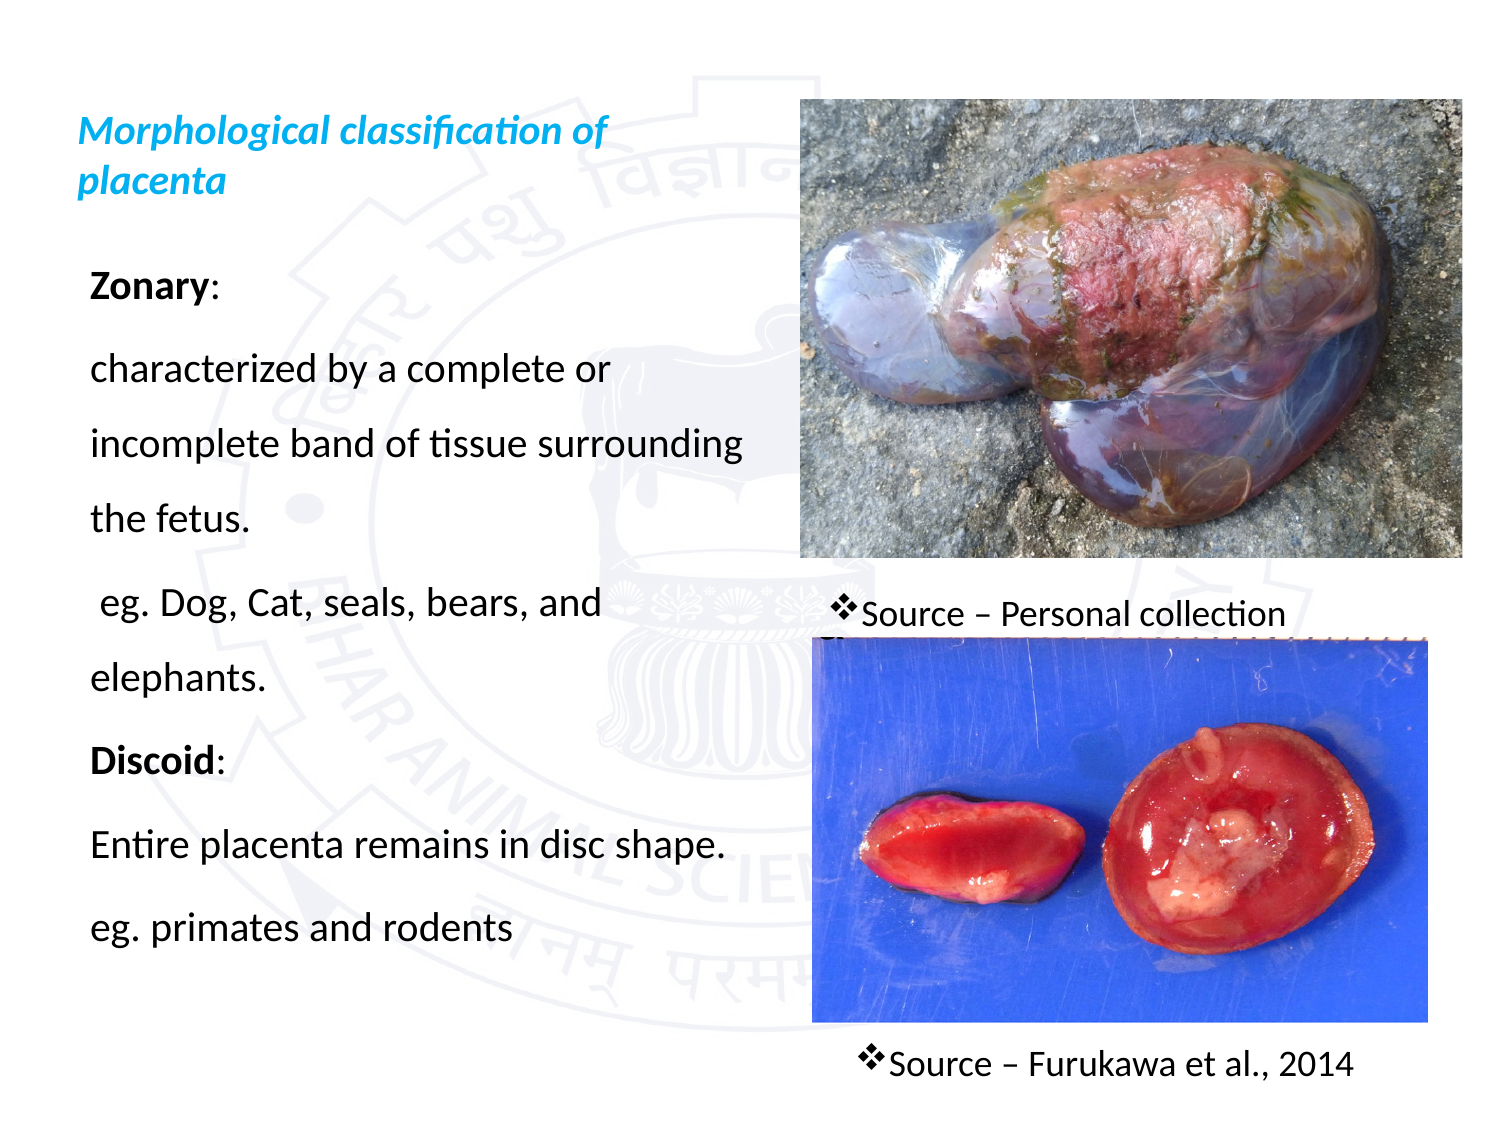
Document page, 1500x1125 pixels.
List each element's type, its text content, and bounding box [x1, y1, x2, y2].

picture [812, 637, 1429, 1024]
text_box Source – Personal collection [812, 549, 1500, 642]
list Zonary: characterized by a complete or incomplete band of tissue surrounding the fetus. eg. Dog, Cat, seals, bears, and elephants. Discoid: Entire placenta remains in disc shape. eg. primates and rodents [75, 224, 775, 1005]
title Morphological classification of placenta [62, 62, 725, 211]
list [799, 99, 1463, 558]
text_box Source – Furukawa et al., 2014 [839, 1032, 1370, 1092]
